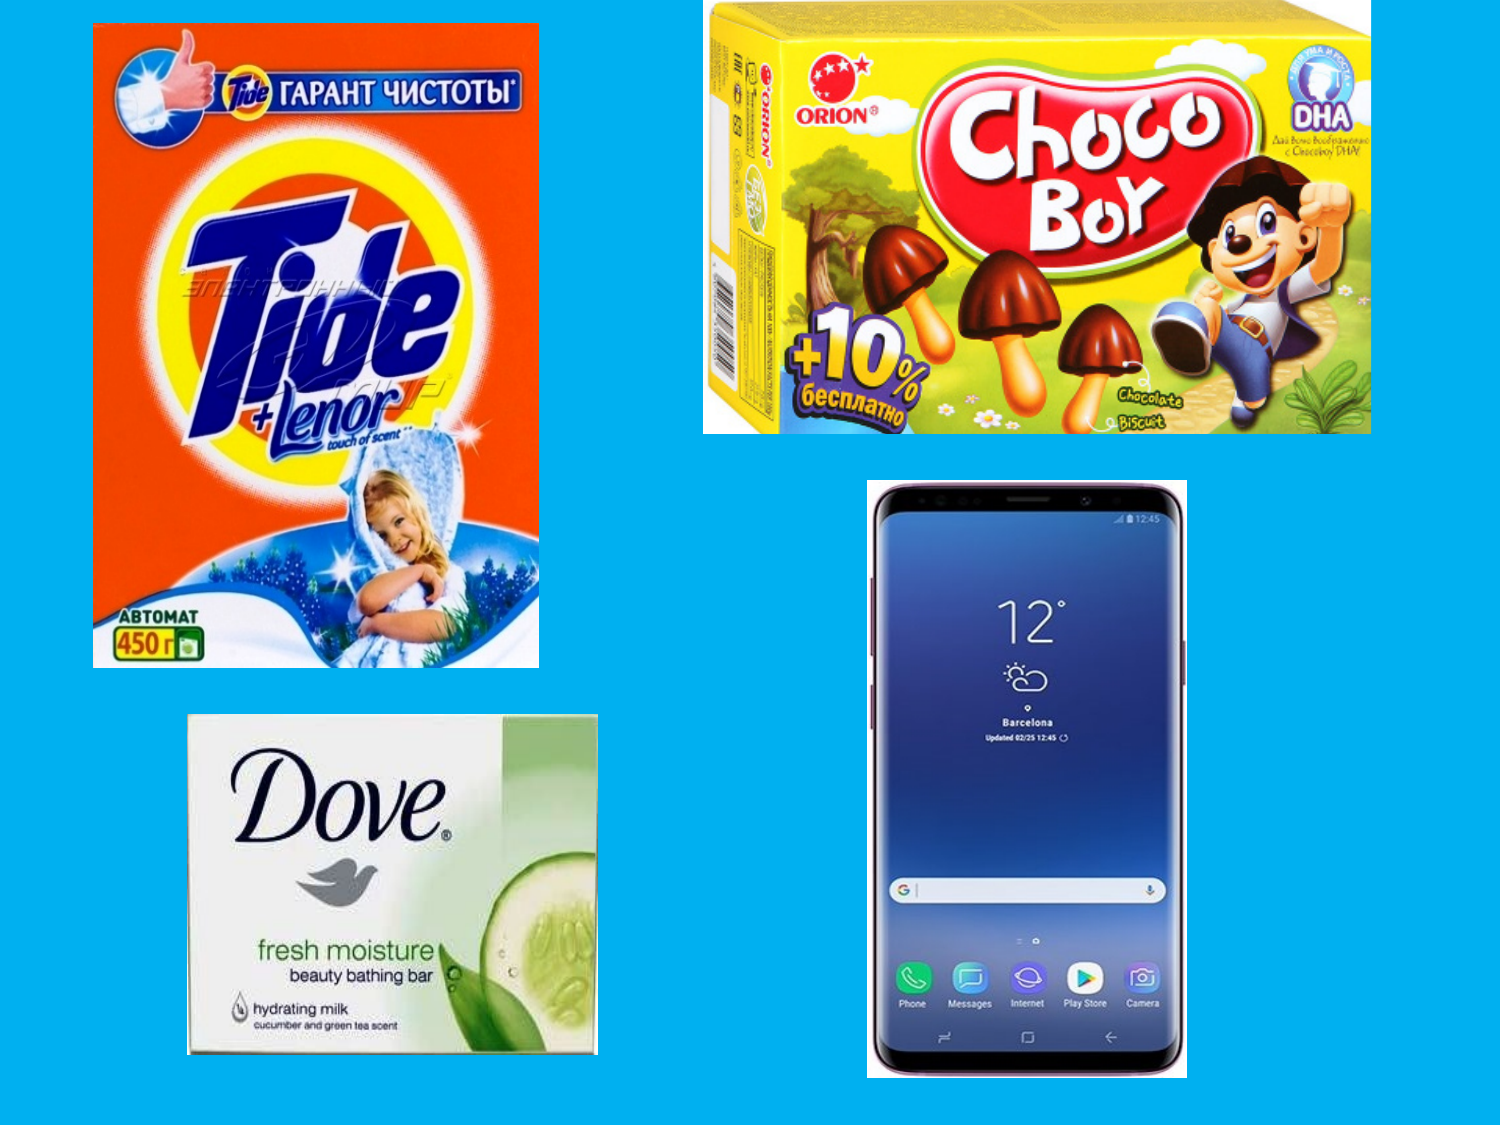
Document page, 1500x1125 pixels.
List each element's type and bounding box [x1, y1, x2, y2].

picture [188, 715, 597, 1054]
picture [704, 0, 1371, 433]
picture [94, 24, 538, 667]
picture [868, 481, 1186, 1077]
